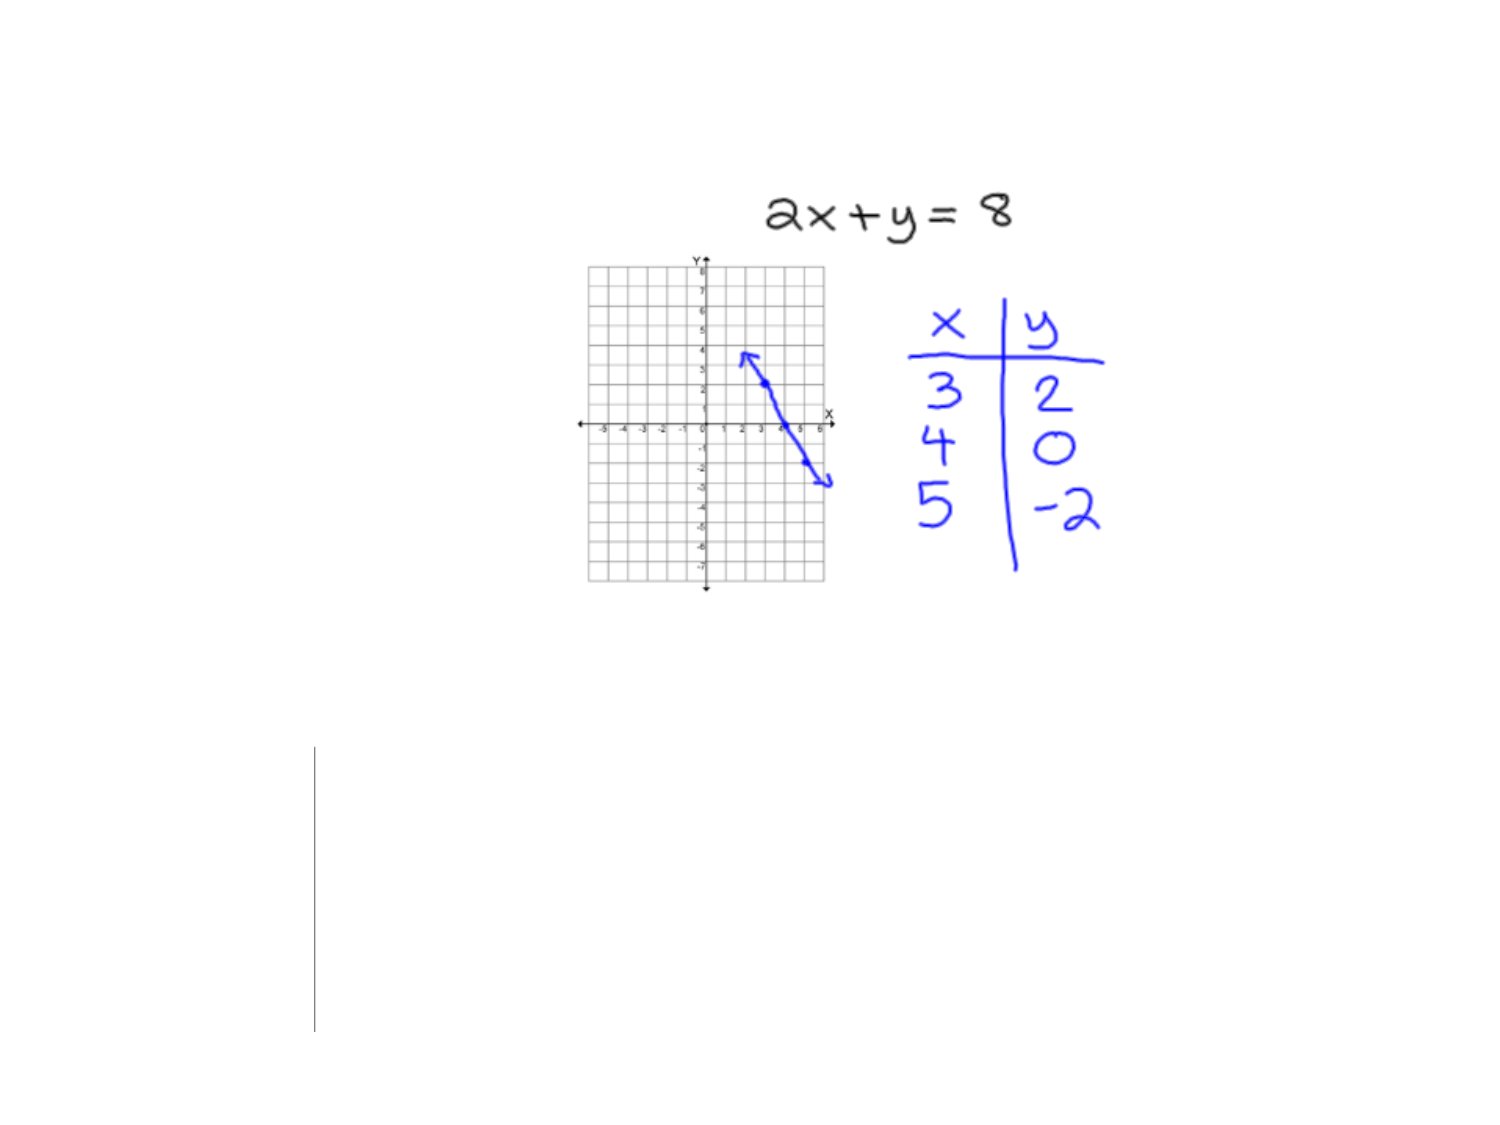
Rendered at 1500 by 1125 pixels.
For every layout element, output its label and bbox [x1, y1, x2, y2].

picture [314, 93, 1186, 1032]
